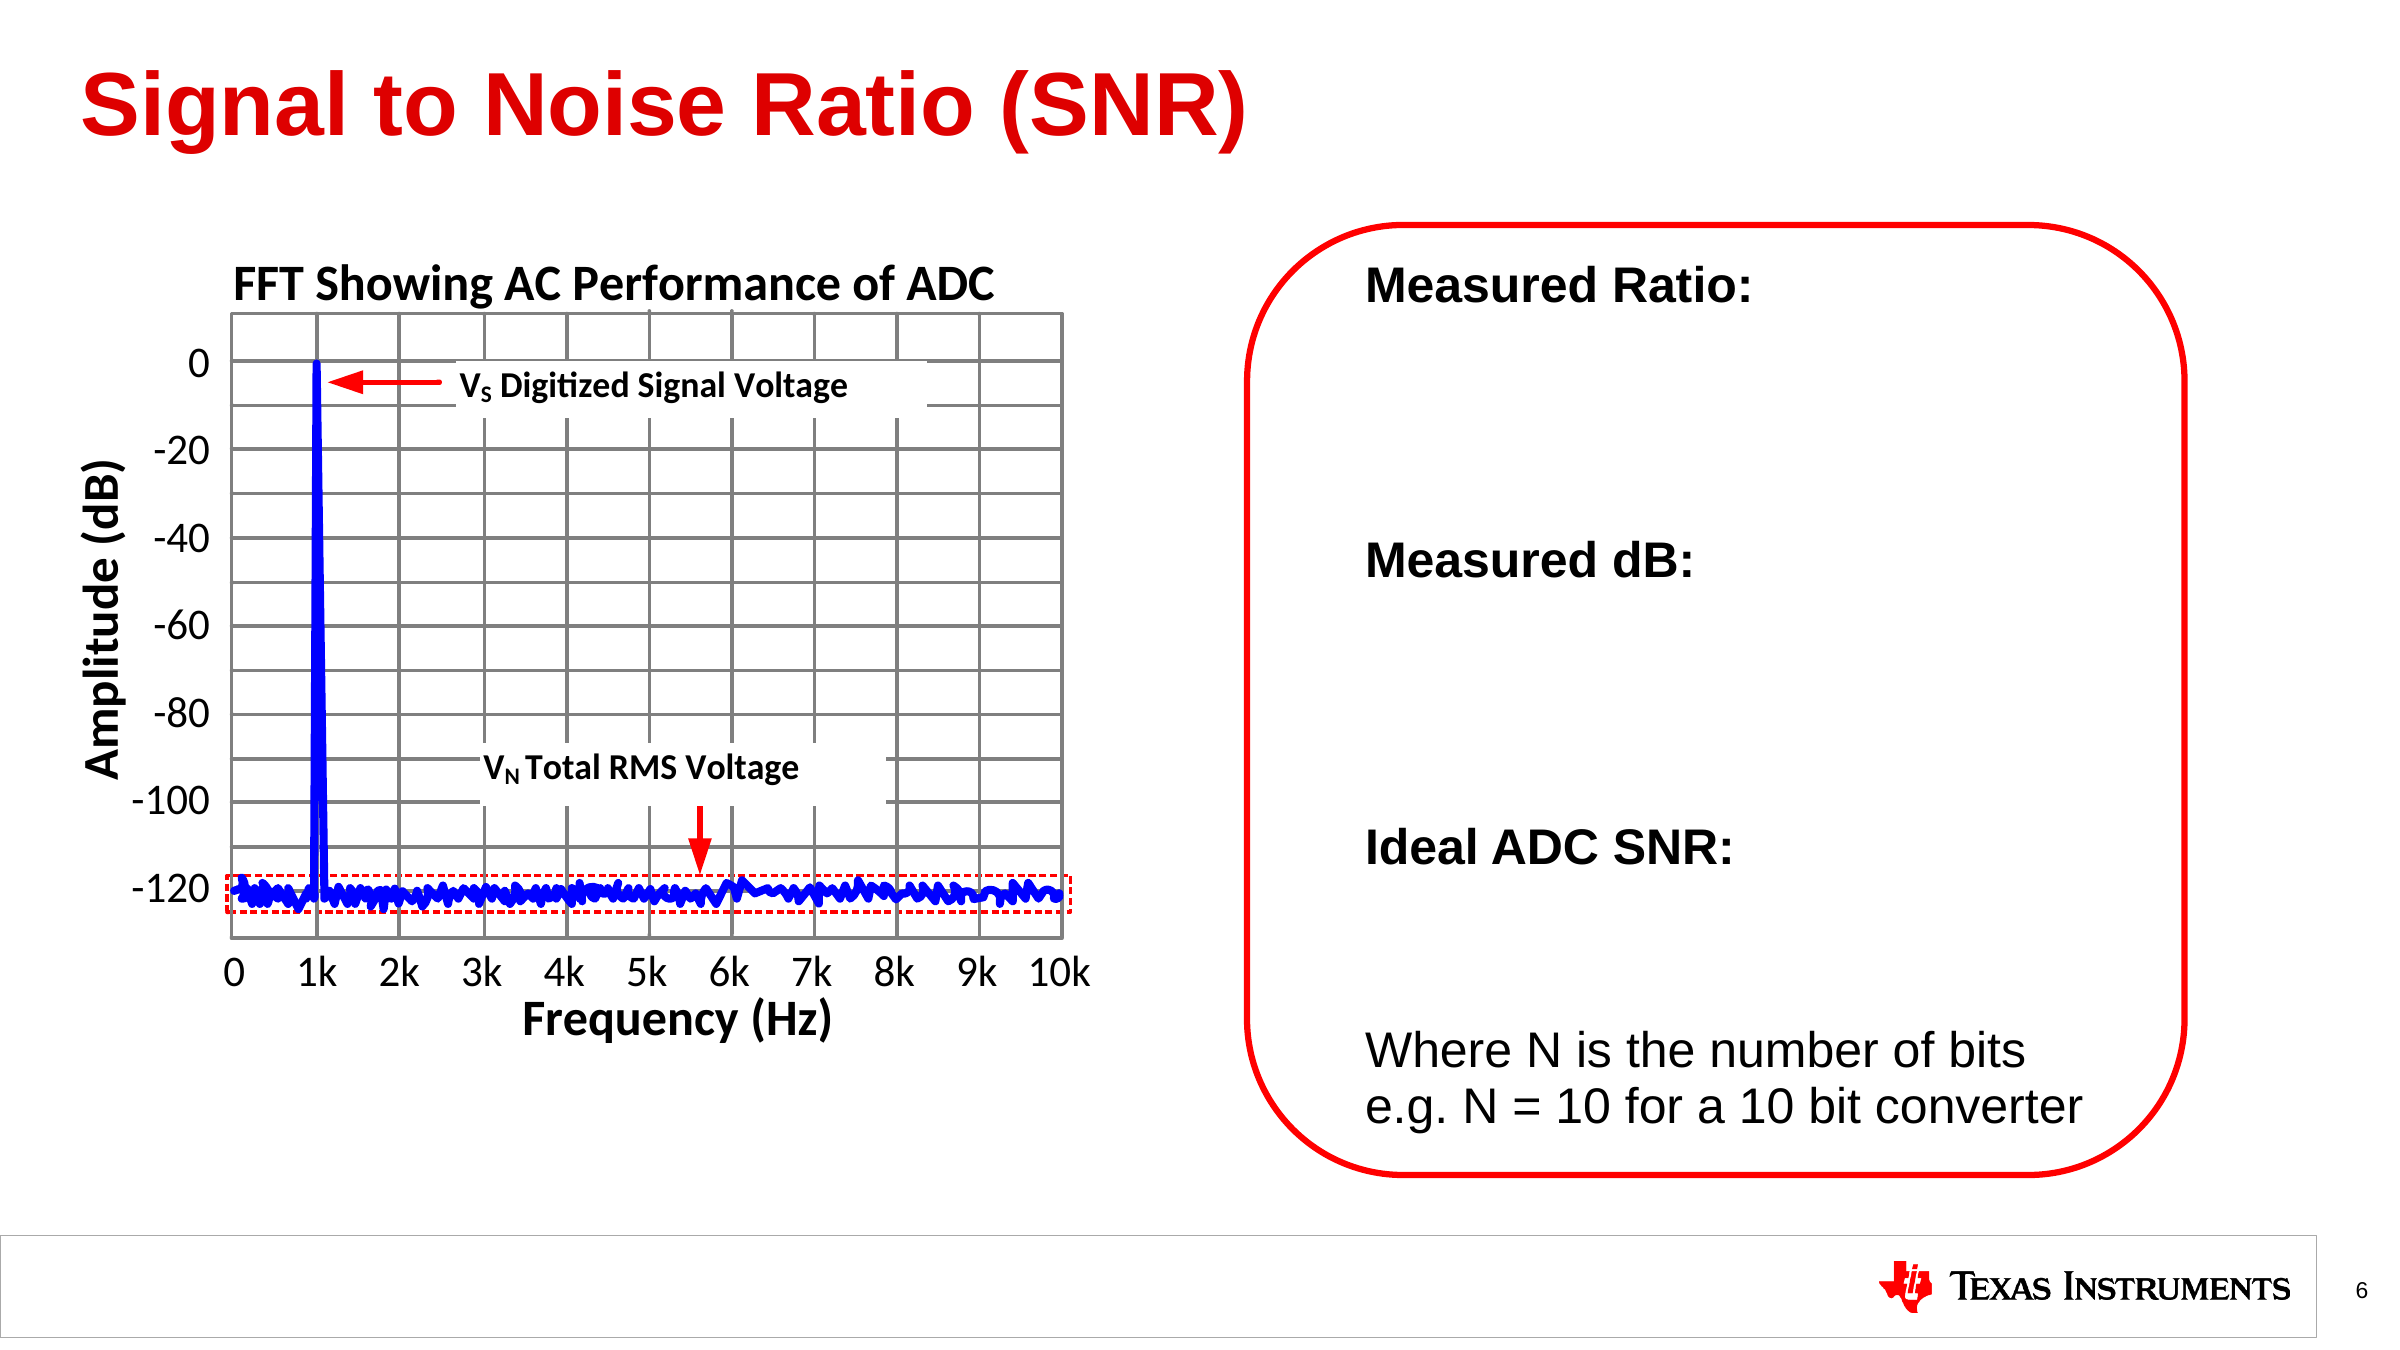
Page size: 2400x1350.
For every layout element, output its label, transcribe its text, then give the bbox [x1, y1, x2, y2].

title Signal to Noise Ratio (SNR) [60, 27, 2282, 189]
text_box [62, 243, 1113, 1055]
picture [1879, 1261, 2290, 1265]
picture [1879, 1307, 2290, 1313]
text_box [1244, 222, 2187, 1178]
slide_number 6 [1828, 1265, 2389, 1307]
